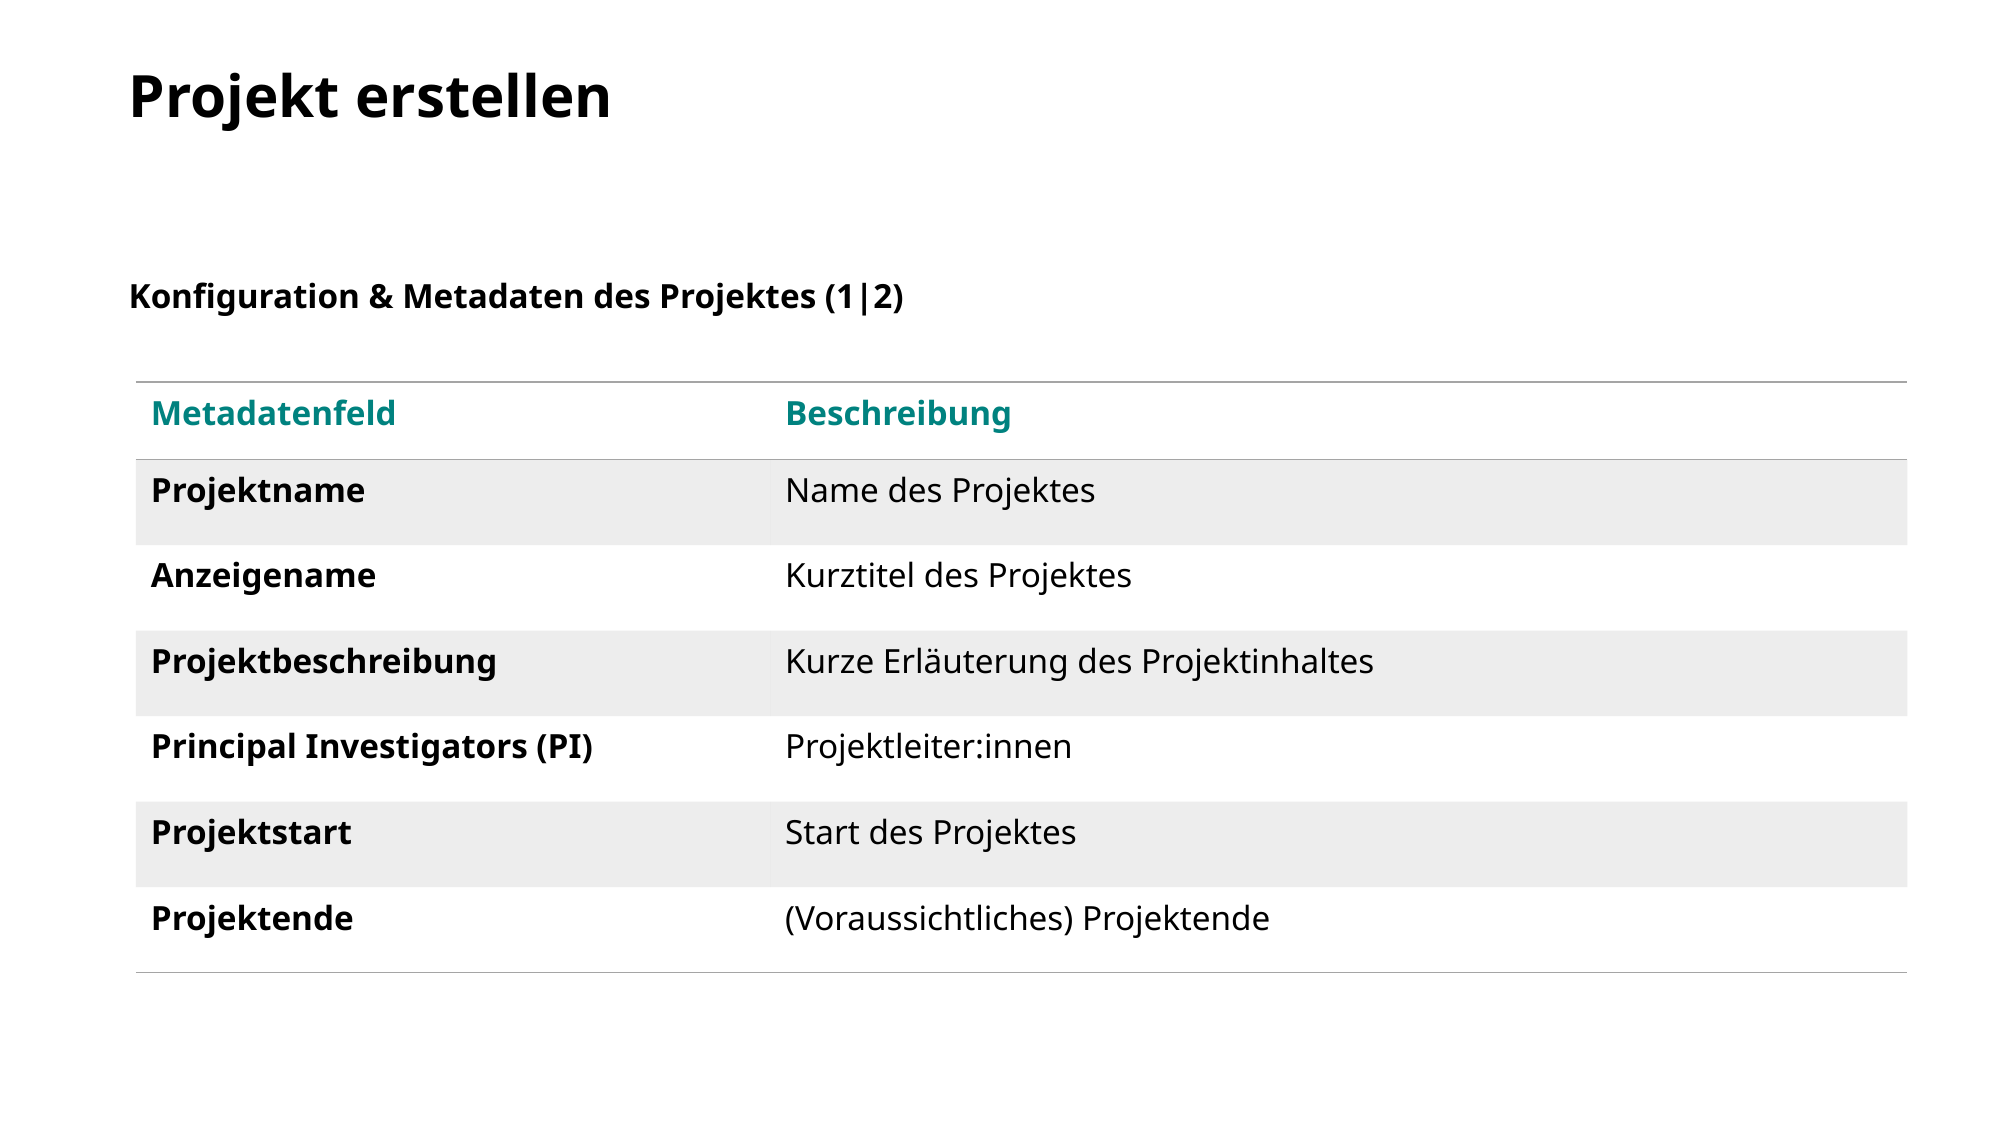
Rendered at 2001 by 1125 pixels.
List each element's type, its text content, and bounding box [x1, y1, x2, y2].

title Projekt erstellen [114, 59, 1886, 148]
table_cell Name des Projektes [770, 460, 1907, 545]
table_cell Kurze Erläuterung des Projektinhaltes [770, 631, 1907, 716]
table_cell Anzeigename [136, 545, 770, 631]
table_cell Projektname [136, 460, 770, 545]
table_cell Principal Investigators (PI) [136, 716, 770, 802]
table_cell Projektende [136, 887, 770, 972]
table_header Beschreibung [770, 383, 1907, 459]
table_cell Start des Projektes [770, 802, 1907, 887]
table_cell Projektleiter:innen [770, 716, 1907, 802]
table_cell Kurztitel des Projektes [770, 545, 1907, 631]
table_header Metadatenfeld [136, 383, 770, 459]
table_cell Projektstart [136, 802, 770, 887]
list Konfiguration & Metadaten des Projektes (1|2) [114, 248, 1886, 353]
table_cell (Voraussichtliches) Projektende [770, 887, 1907, 972]
table_cell Projektbeschreibung [136, 631, 770, 716]
